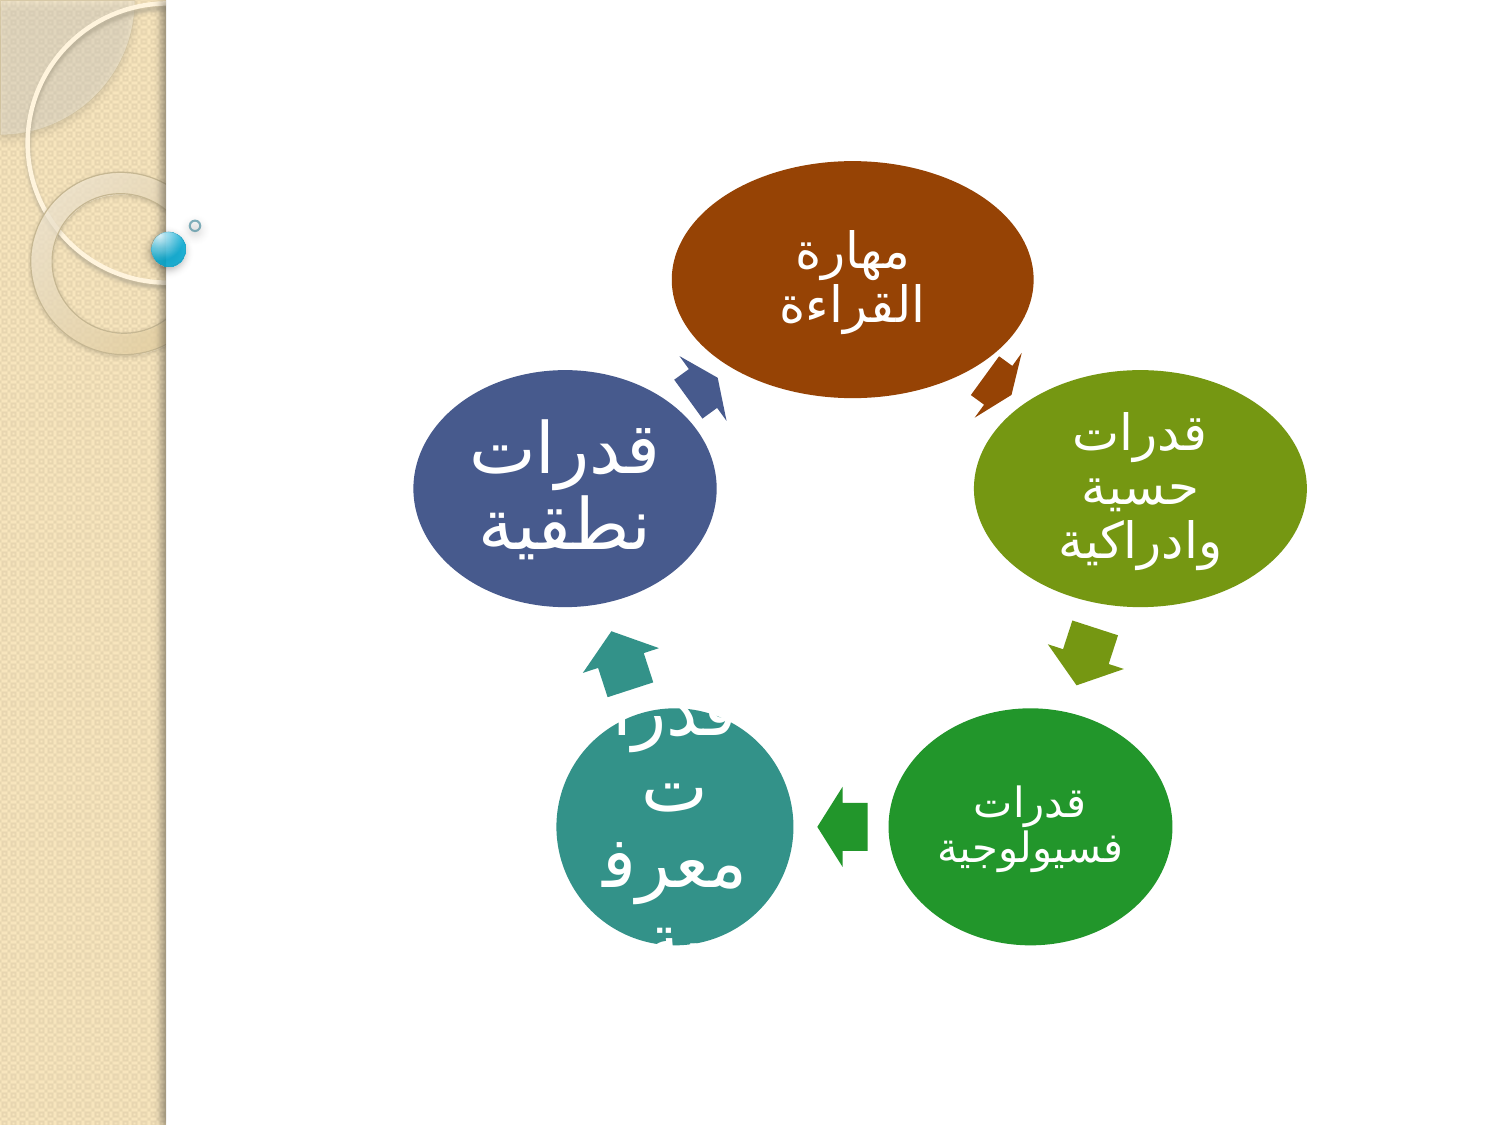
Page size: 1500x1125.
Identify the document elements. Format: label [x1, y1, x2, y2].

text_box [359, 160, 1361, 946]
